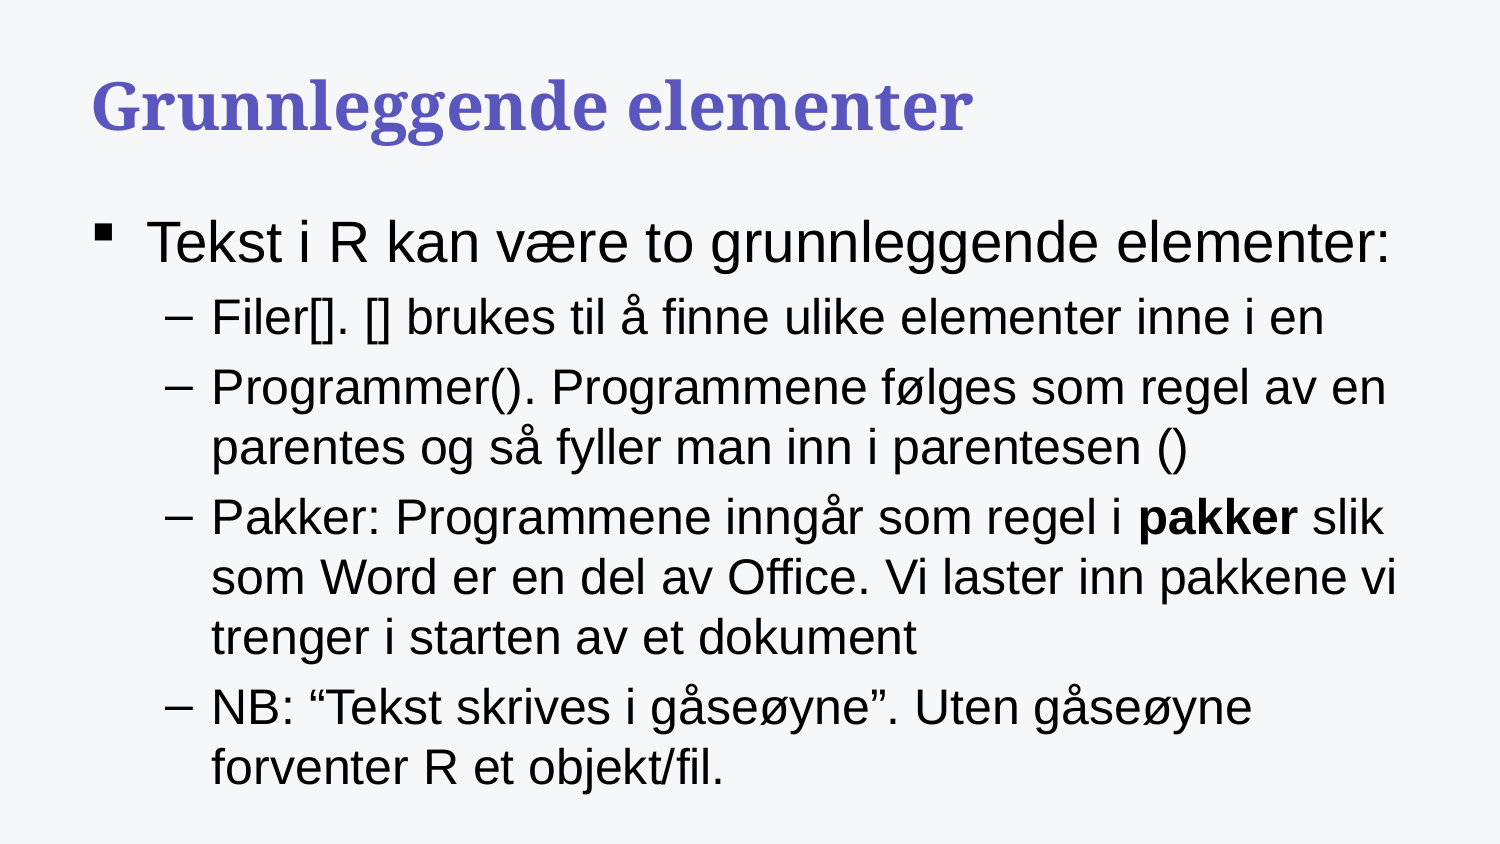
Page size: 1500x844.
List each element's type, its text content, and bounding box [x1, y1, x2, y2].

list Tekst i R kan være to grunnleggende elementer: Filer[]. [] brukes til å finne ulike elementer inne i en Programmer(). Programmene følges som regel av en parentes og så fyller man inn i parentesen () Pakker: Programmene inngår som regel i pakker slik som Word er en del av Office. Vi laster inn pakkene vi trenger i starten av et dokument NB: “Tekst skrives i gåseøyne”. Uten gåseøyne forventer R et objekt/fil. [75, 196, 1425, 754]
title Grunnleggende elementer [75, 33, 1425, 175]
